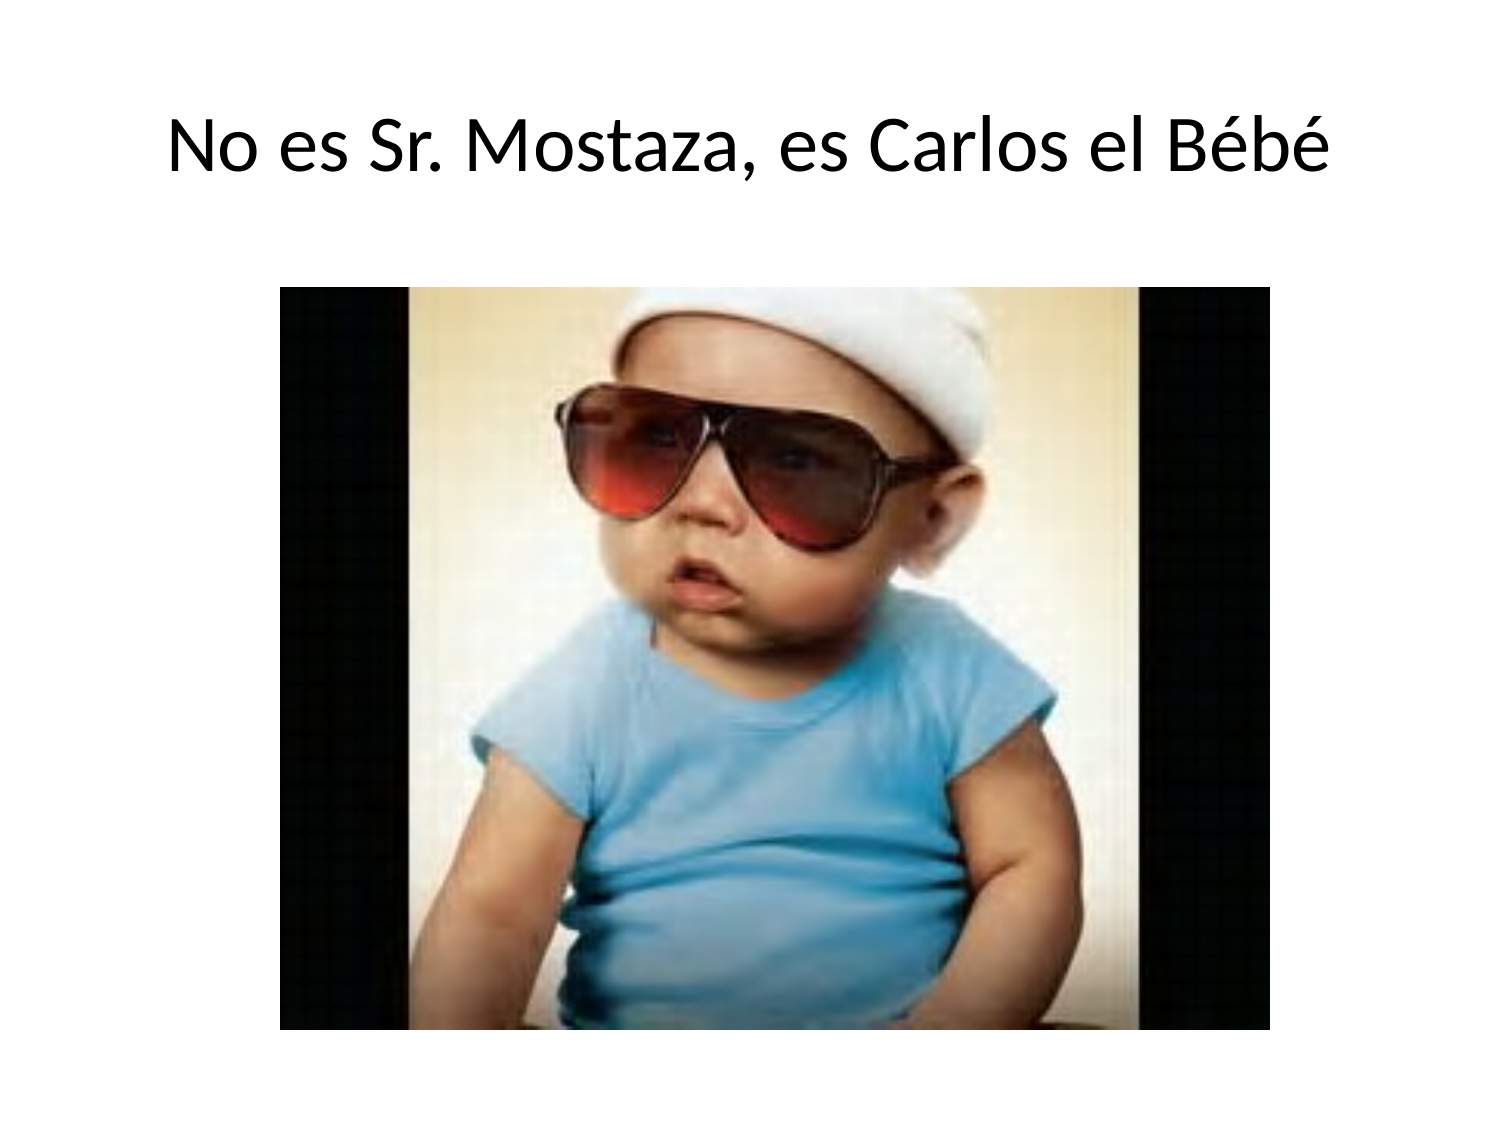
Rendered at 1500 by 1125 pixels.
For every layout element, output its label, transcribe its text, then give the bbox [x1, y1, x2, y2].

title No es Sr. Mostaza, es Carlos el Bébé [75, 45, 1425, 233]
picture [99, 287, 1451, 1031]
